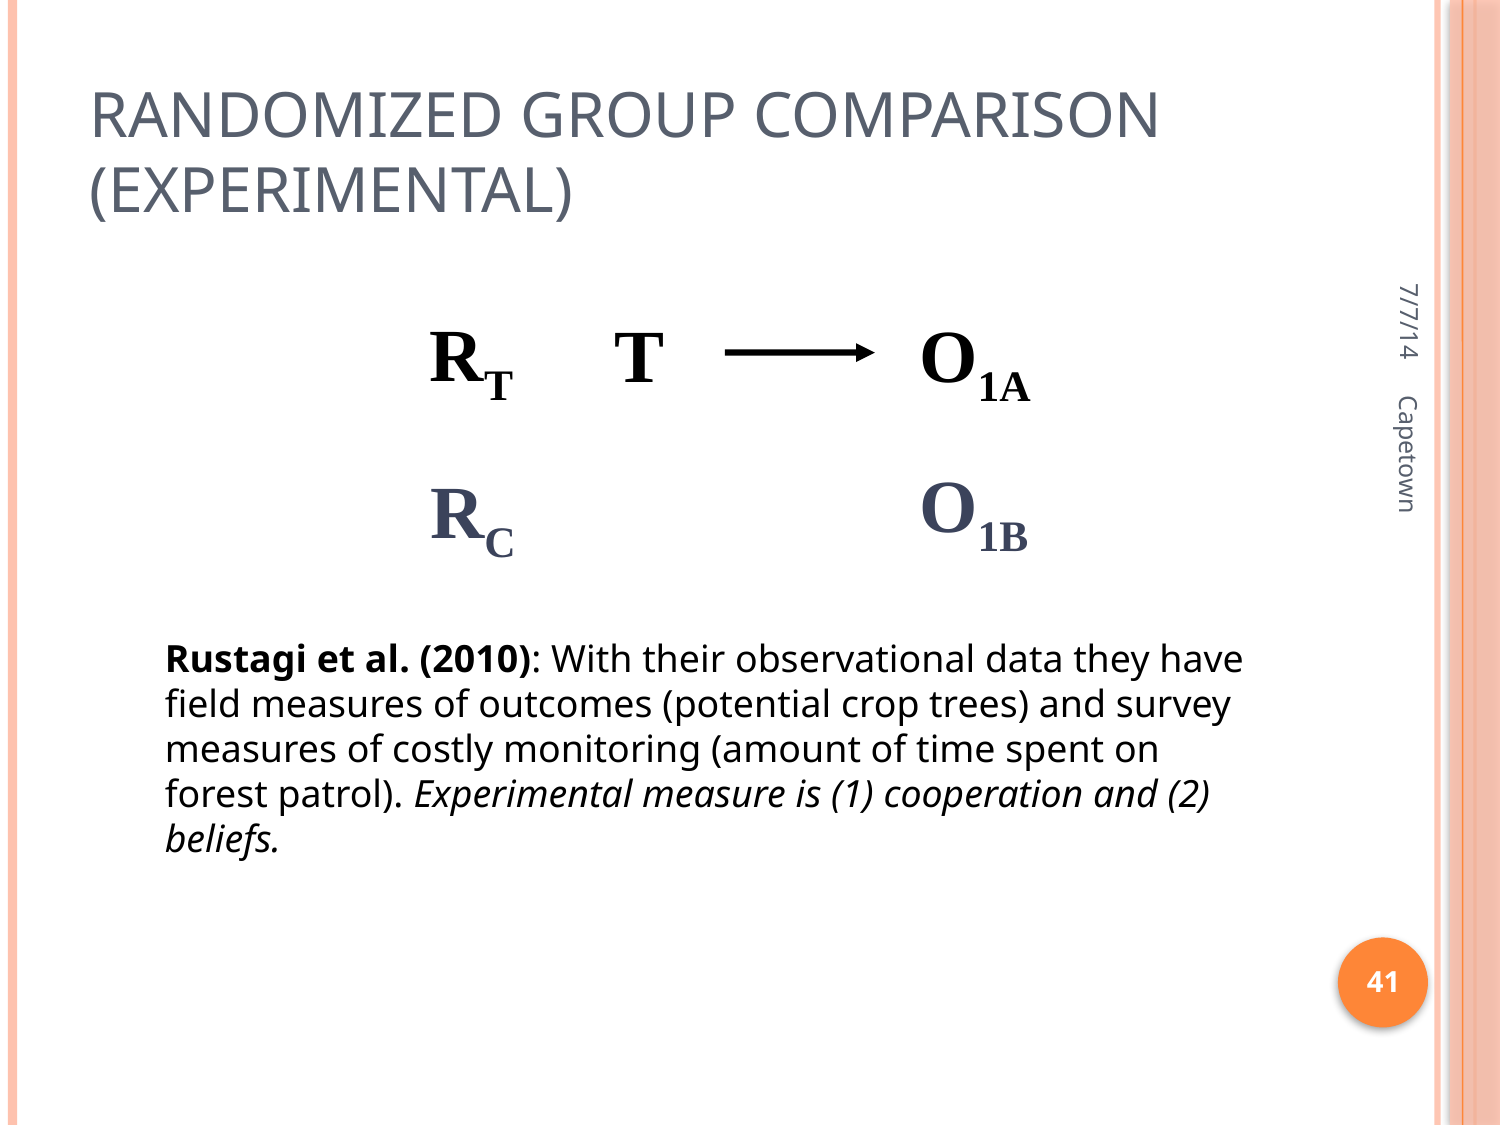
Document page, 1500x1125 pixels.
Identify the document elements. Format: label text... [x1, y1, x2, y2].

slide_number 41 [1333, 940, 1434, 1027]
text_box Rustagi et al. (2010): With their observational data they have field measures of outcomes (potential crop trees) and survey measures of costly monitoring (amount of time spent on forest patrol). Experimental measure is (1) cooperation and (2) beliefs. [149, 628, 1288, 868]
text_box O1B [904, 449, 1044, 568]
text_box [724, 346, 875, 359]
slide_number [1378, 43, 1442, 374]
text_box T [599, 299, 680, 405]
text_box RC [415, 456, 531, 574]
text_box RT [415, 299, 529, 417]
text_box O1A [904, 299, 1046, 418]
footer Capetown [1379, 380, 1440, 906]
title Randomized Group Comparison (experimental) [75, 45, 1300, 233]
